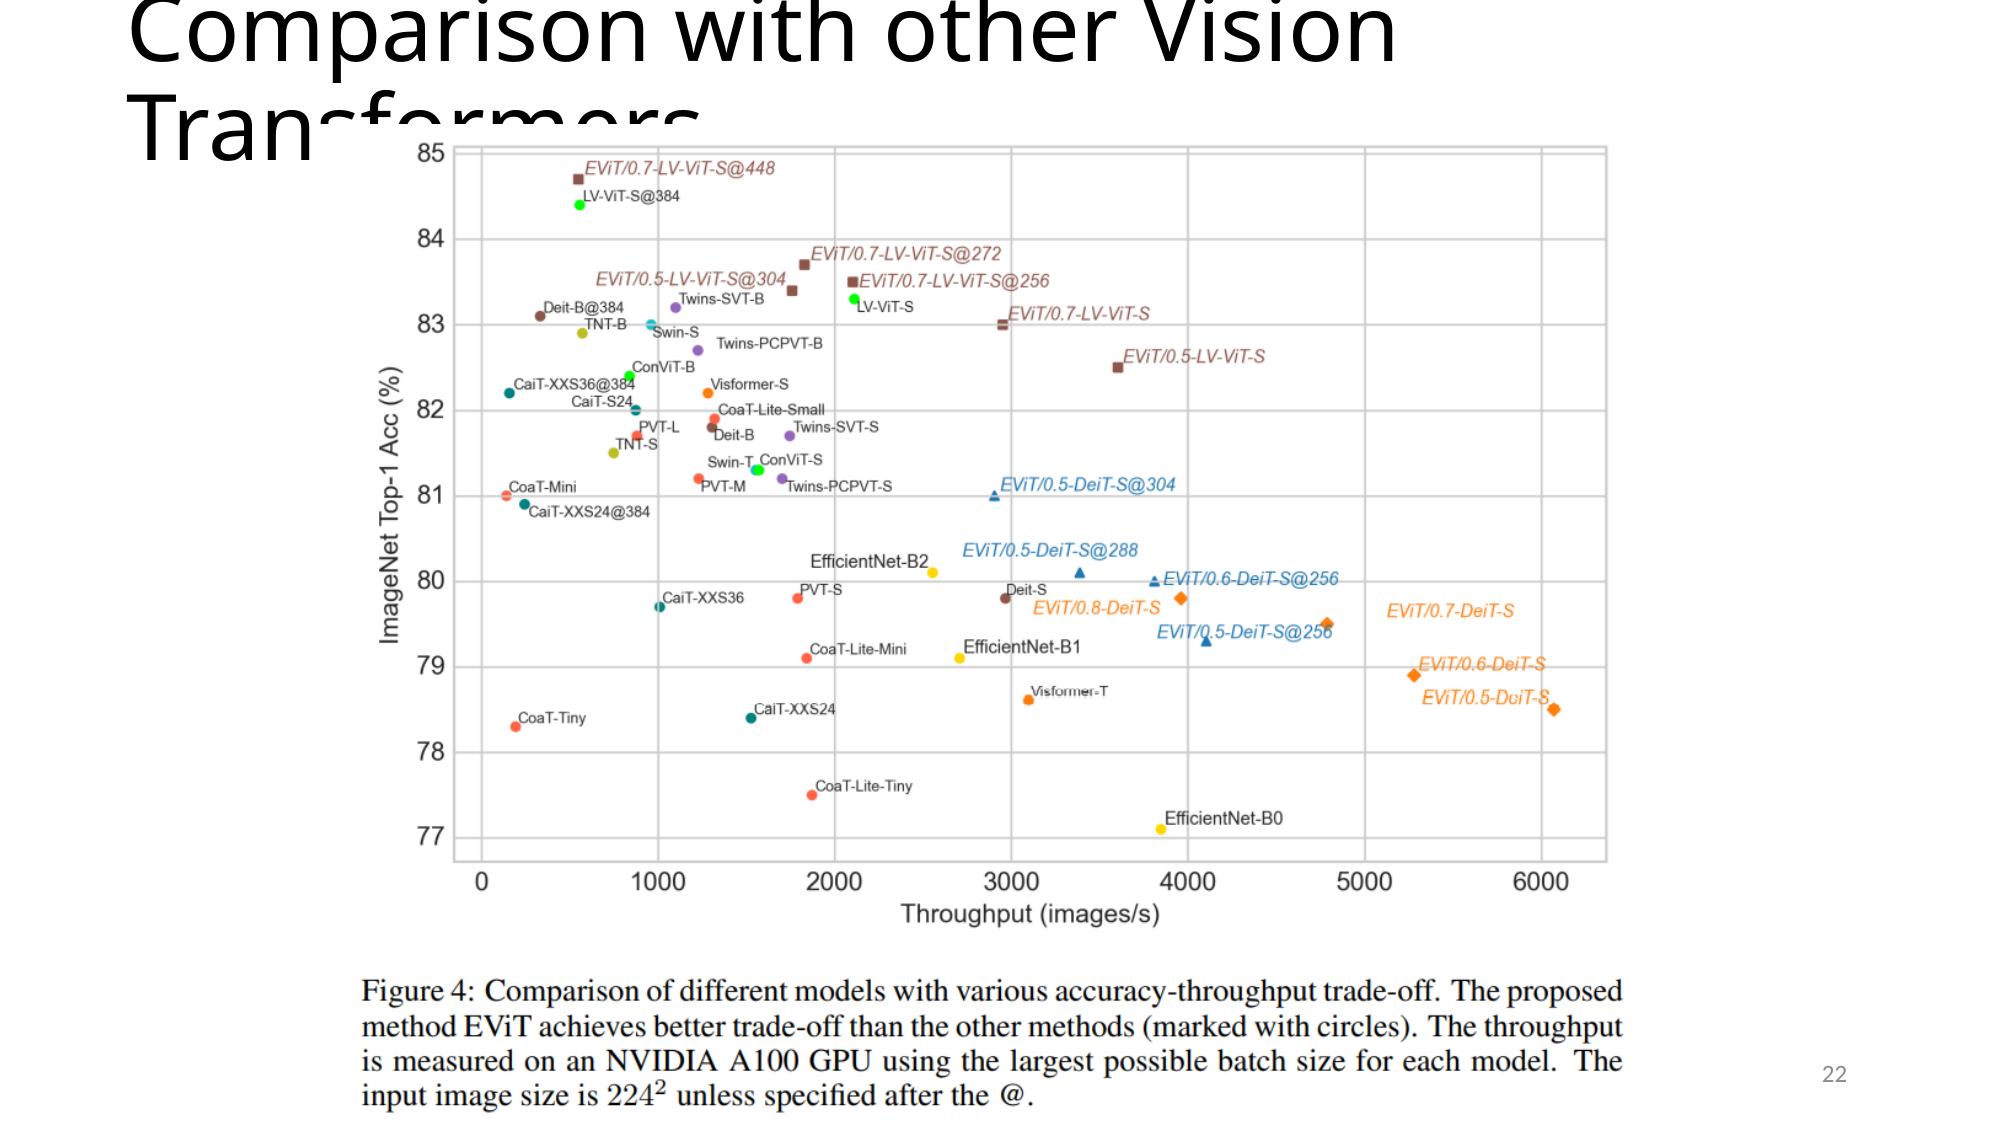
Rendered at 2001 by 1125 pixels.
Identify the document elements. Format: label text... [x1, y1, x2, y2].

title Comparison with other Vision Transformers [111, 6, 1889, 156]
slide_number 22 [1681, 1042, 1863, 1103]
picture [319, 124, 1681, 1125]
